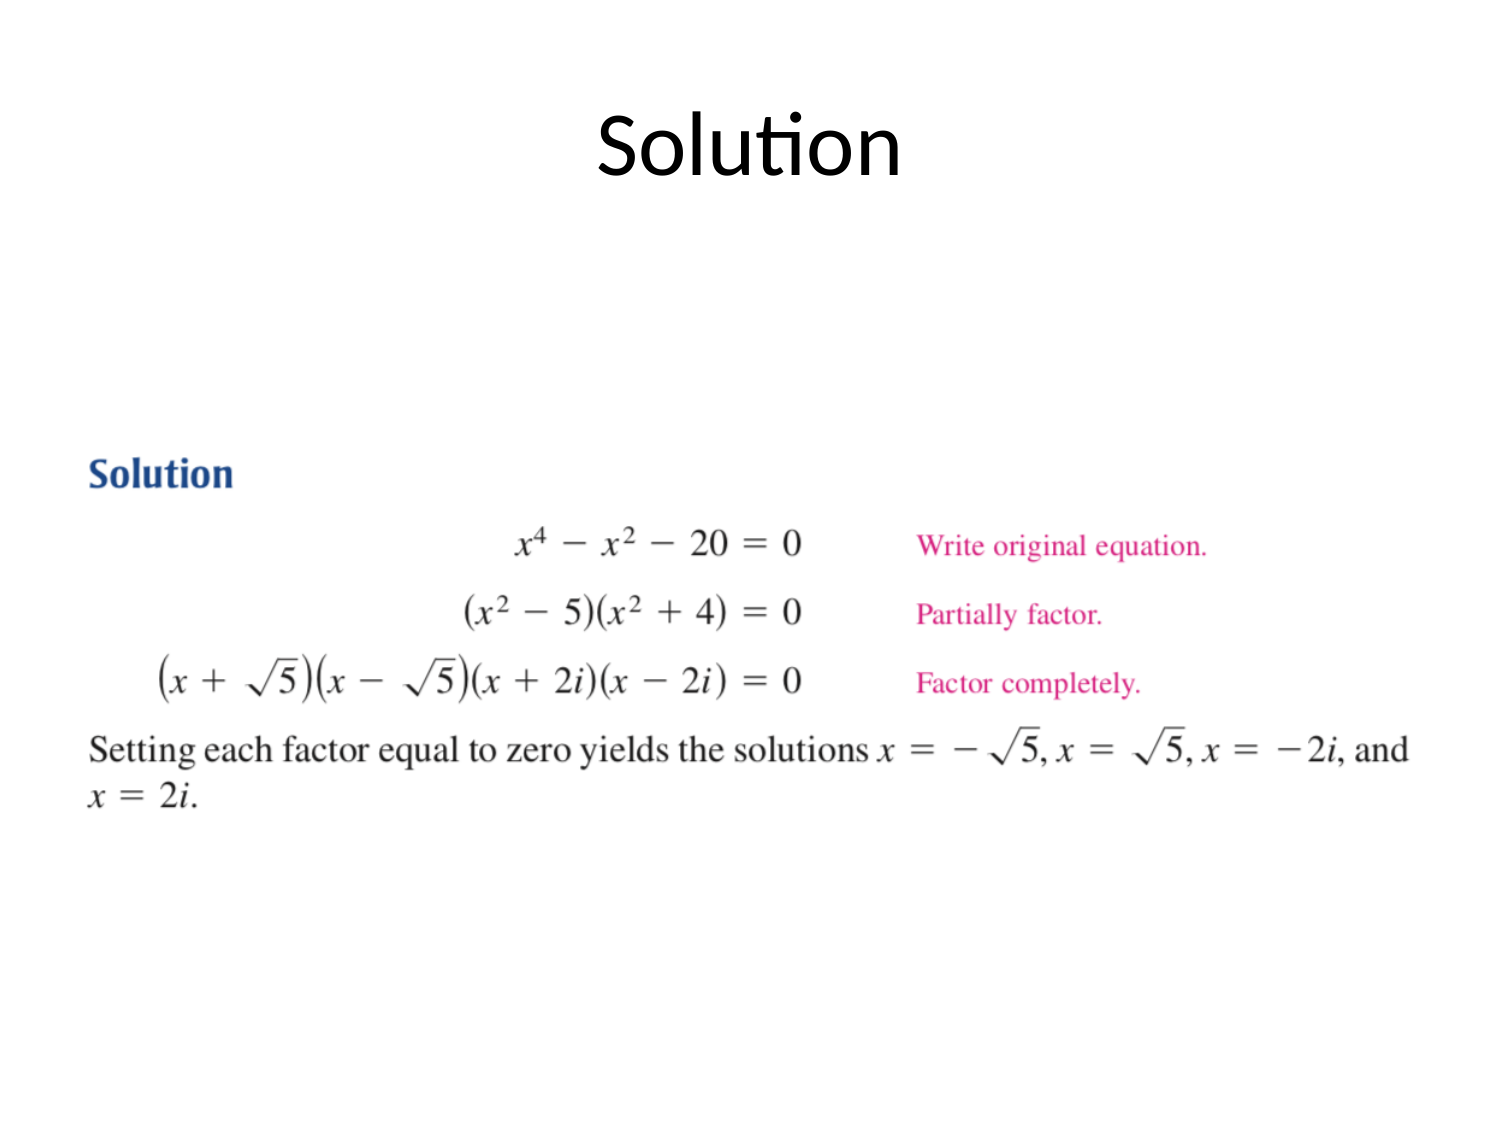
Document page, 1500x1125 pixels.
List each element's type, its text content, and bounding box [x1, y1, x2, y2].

title Solution [75, 45, 1425, 233]
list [74, 262, 1426, 1006]
